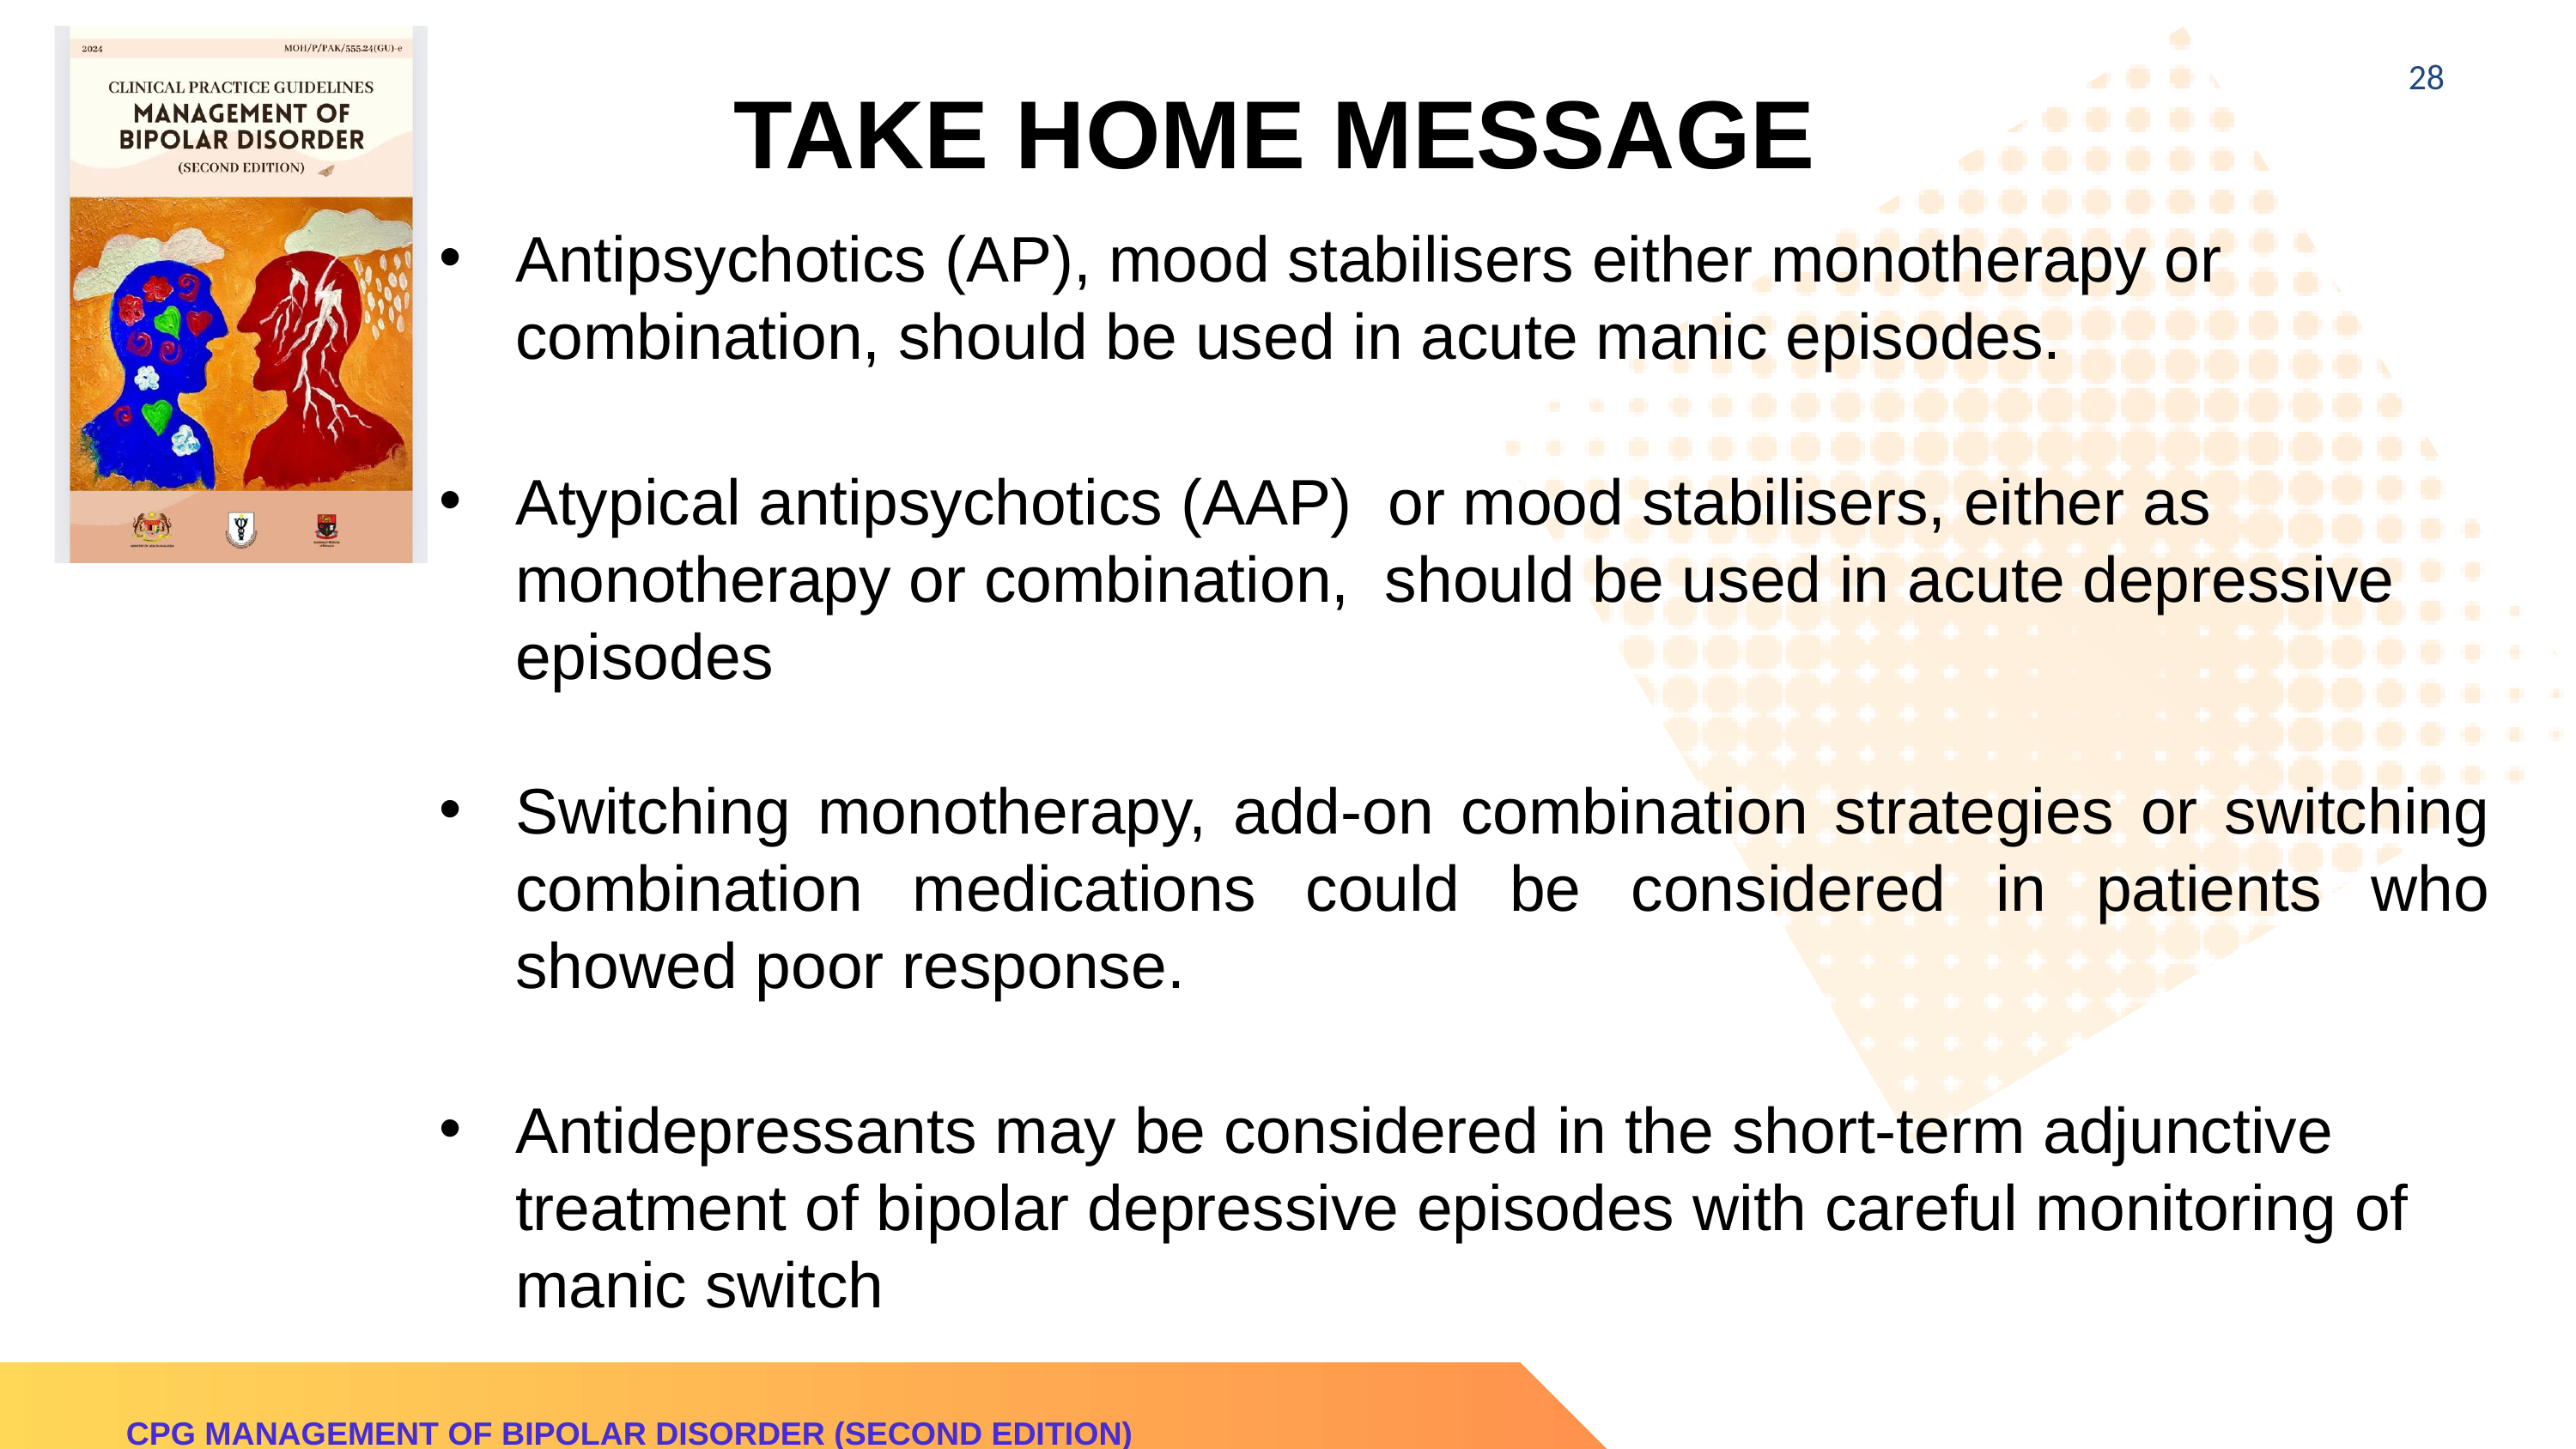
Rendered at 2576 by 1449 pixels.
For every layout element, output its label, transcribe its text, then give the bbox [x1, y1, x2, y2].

title TAKE HOME MESSAGE [88, 50, 2488, 211]
picture [54, 26, 428, 563]
slide_number ‹#› [2349, 19, 2505, 130]
list Antipsychotics (AP), mood stabilisers either monotherapy or combination, should be used in acute manic episodes. Atypical antipsychotics (AAP) or mood stabilisers, either as monotherapy or combination, should be used in acute depressive episodes Switching monotherapy, add-on combination strategies or switching combination medications could be considered in patients who showed poor response. Antidepressants may be considered in the short-term adjunctive treatment of bipolar depressive episodes with careful monitoring of manic switch [405, 210, 2505, 1240]
text_box CPG MANAGEMENT OF BIPOLAR DISORDER (SECOND EDITION) [0, 1410, 1332, 1449]
